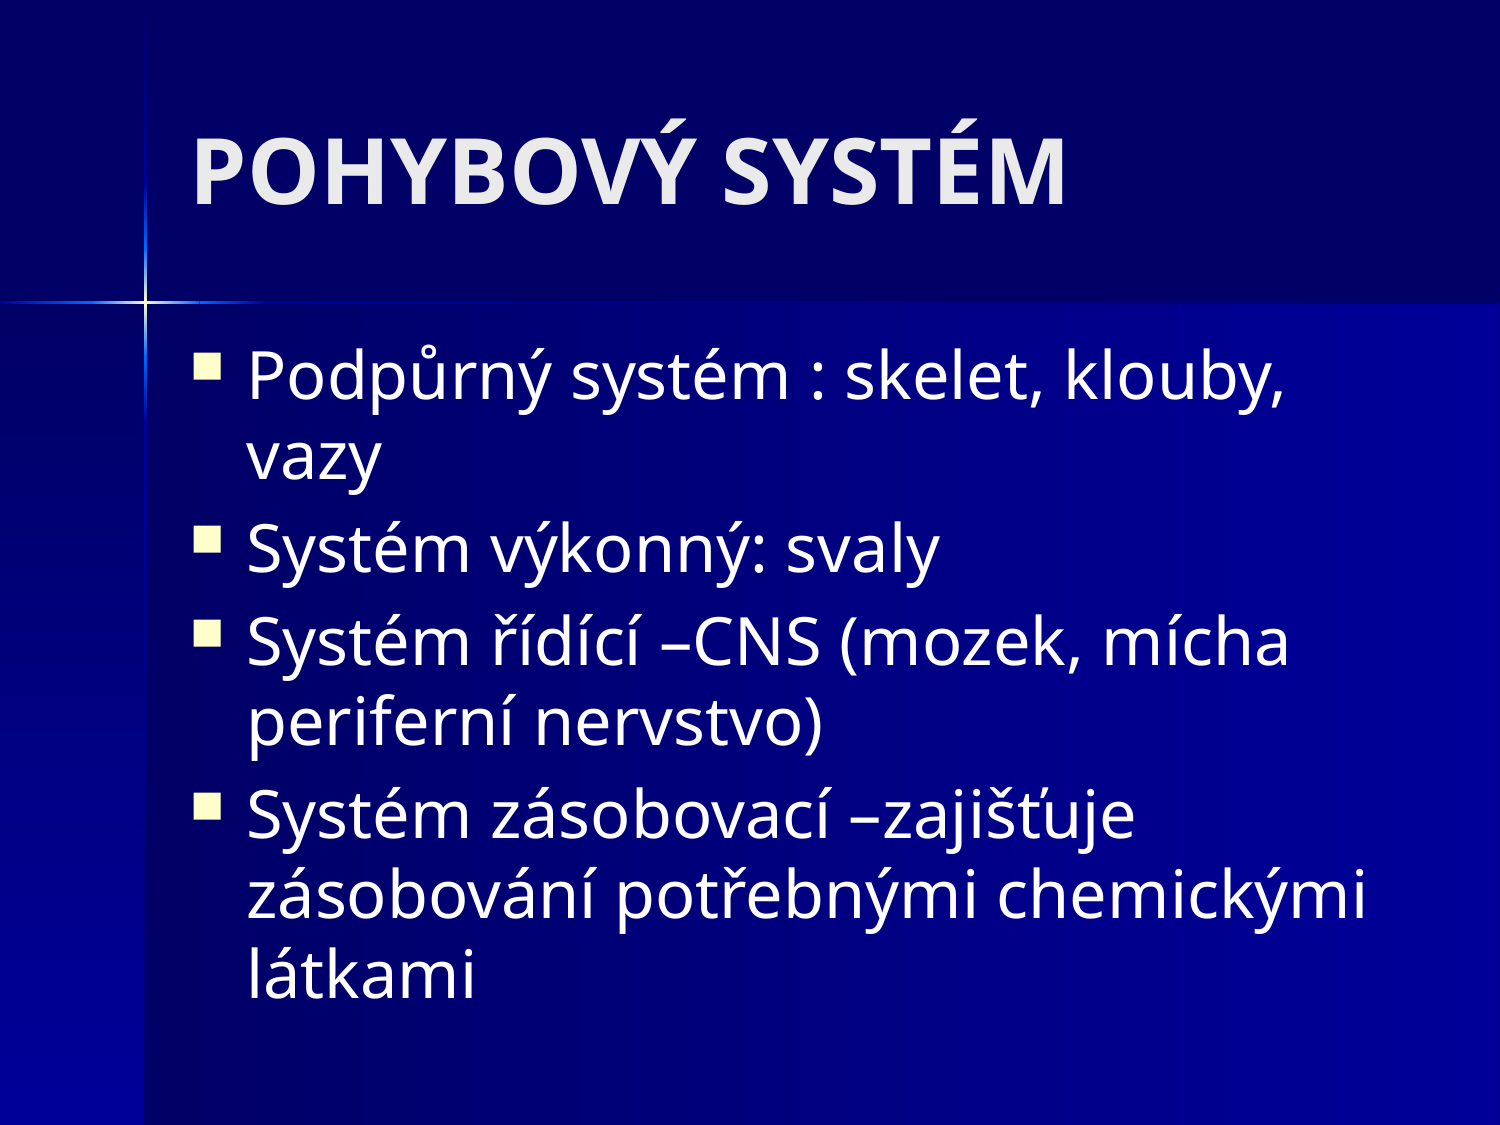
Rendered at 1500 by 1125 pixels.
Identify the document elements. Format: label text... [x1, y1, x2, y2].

list Podpůrný systém : skelet, klouby, vazy Systém výkonný: svaly Systém řídící –CNS (mozek, mícha periferní nervstvo) Systém zásobovací –zajišťuje zásobování potřebnými chemickými látkami [174, 324, 1413, 1001]
title POHYBOVÝ SYSTÉM [174, 49, 1413, 286]
